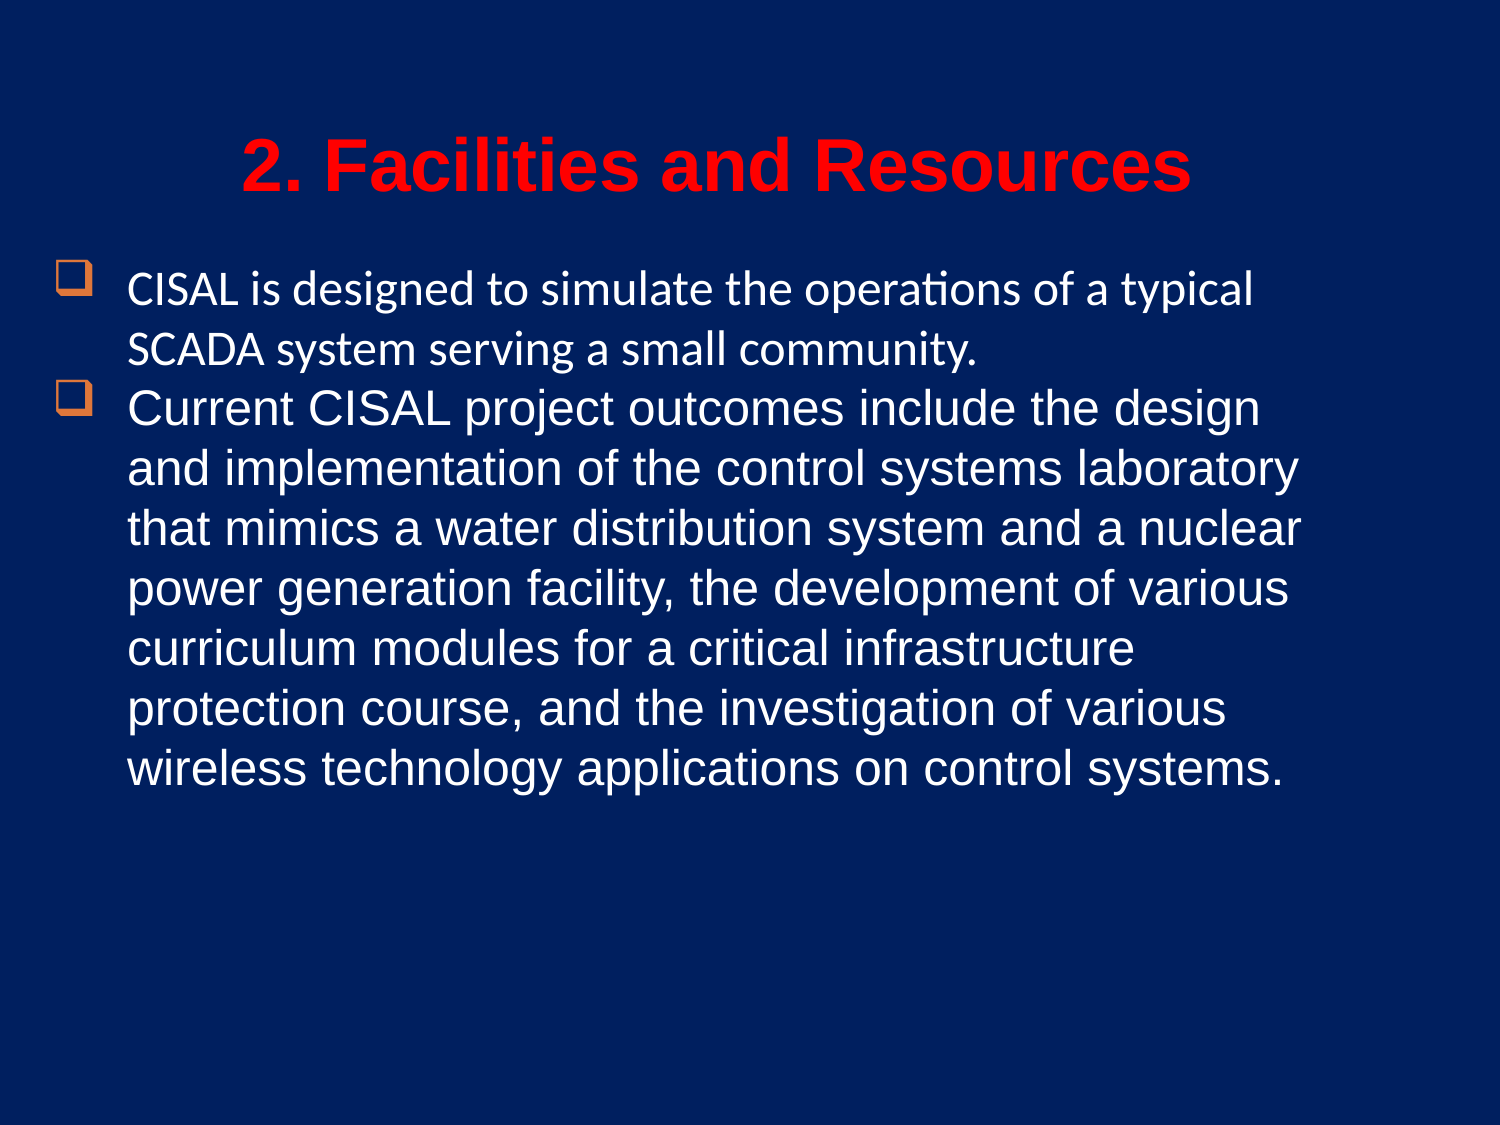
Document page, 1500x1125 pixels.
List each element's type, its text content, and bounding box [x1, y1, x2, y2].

text_box CISAL is designed to simulate the operations of a typical SCADA system serving a small community. Current CISAL project outcomes include the design and implementation of the control systems laboratory that mimics a water distribution system and a nuclear power generation facility, the development of various curriculum modules for a critical infrastructure protection course, and the investigation of various wireless technology applications on control systems. [49, 254, 1463, 796]
text_box 2. Facilities and Resources [70, 116, 1363, 207]
